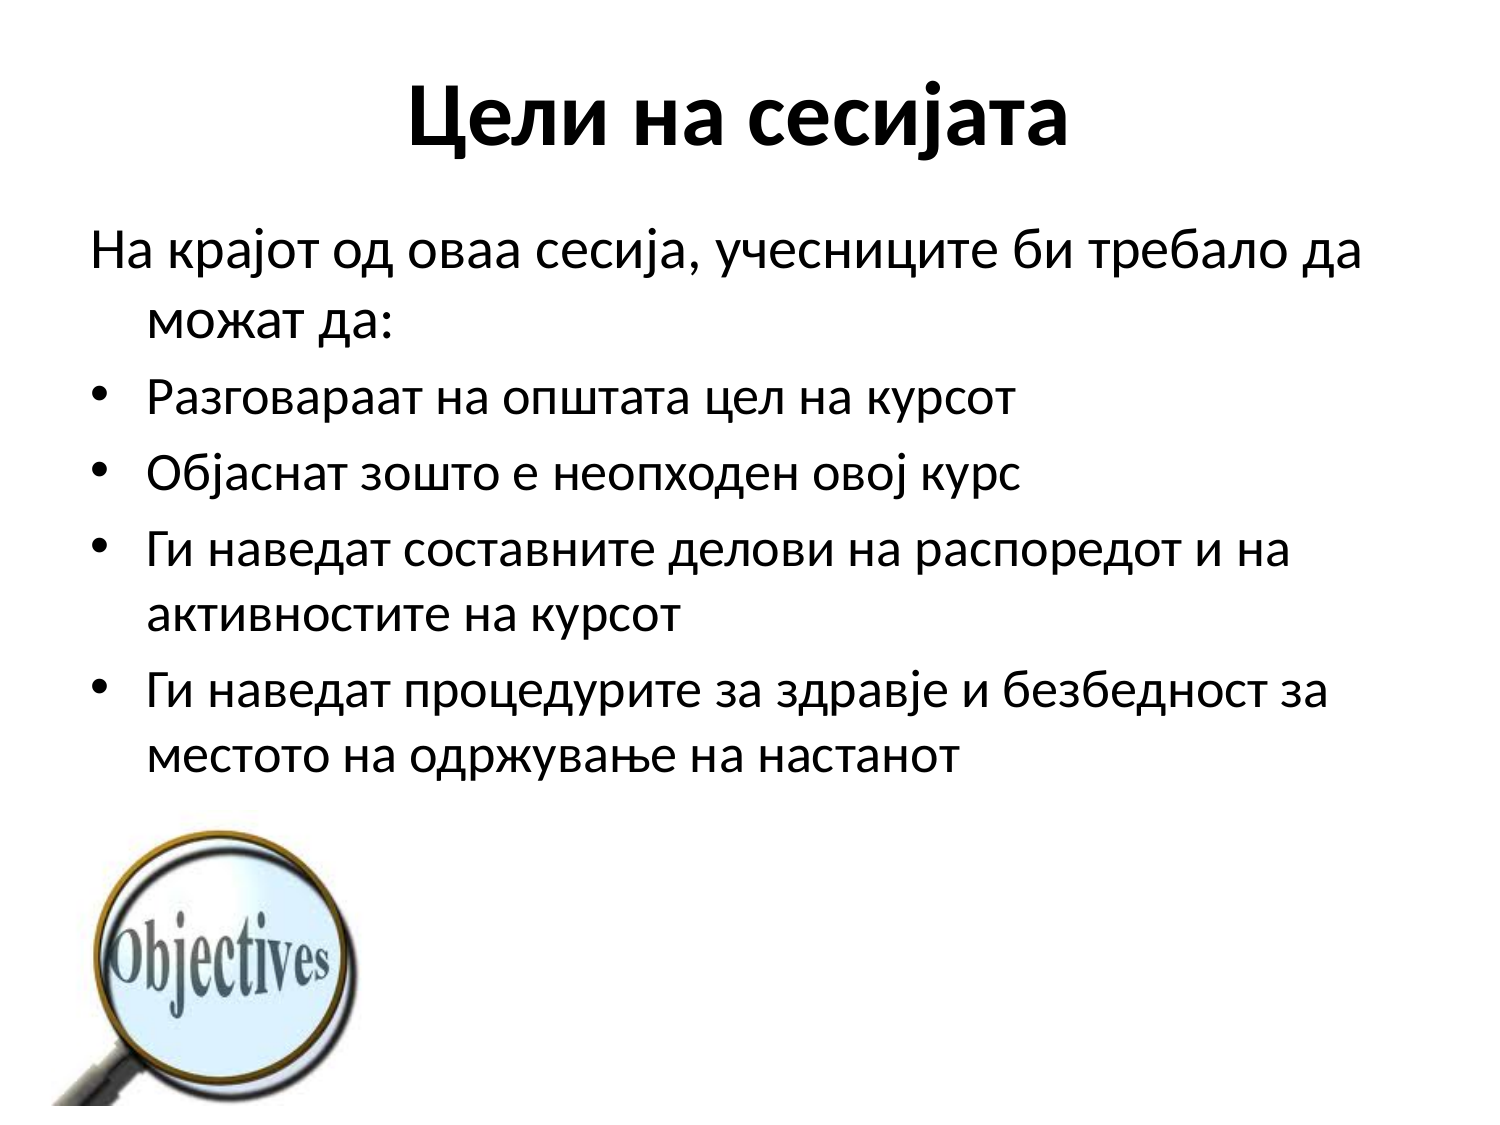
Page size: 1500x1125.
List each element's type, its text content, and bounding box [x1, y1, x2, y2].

title Цели на сесијата [75, 45, 1425, 172]
picture [0, 810, 444, 1106]
list На крајот од оваа сесија, учесниците би требало да можат да: Разговараат на општата цел на курсот Објаснат зошто е неопходен овој курс Ги наведат составните делови на распоредот и на активностите на курсот Ги наведат процедурите за здравје и безбедност за местото на одржување на настанот [75, 202, 1472, 1005]
